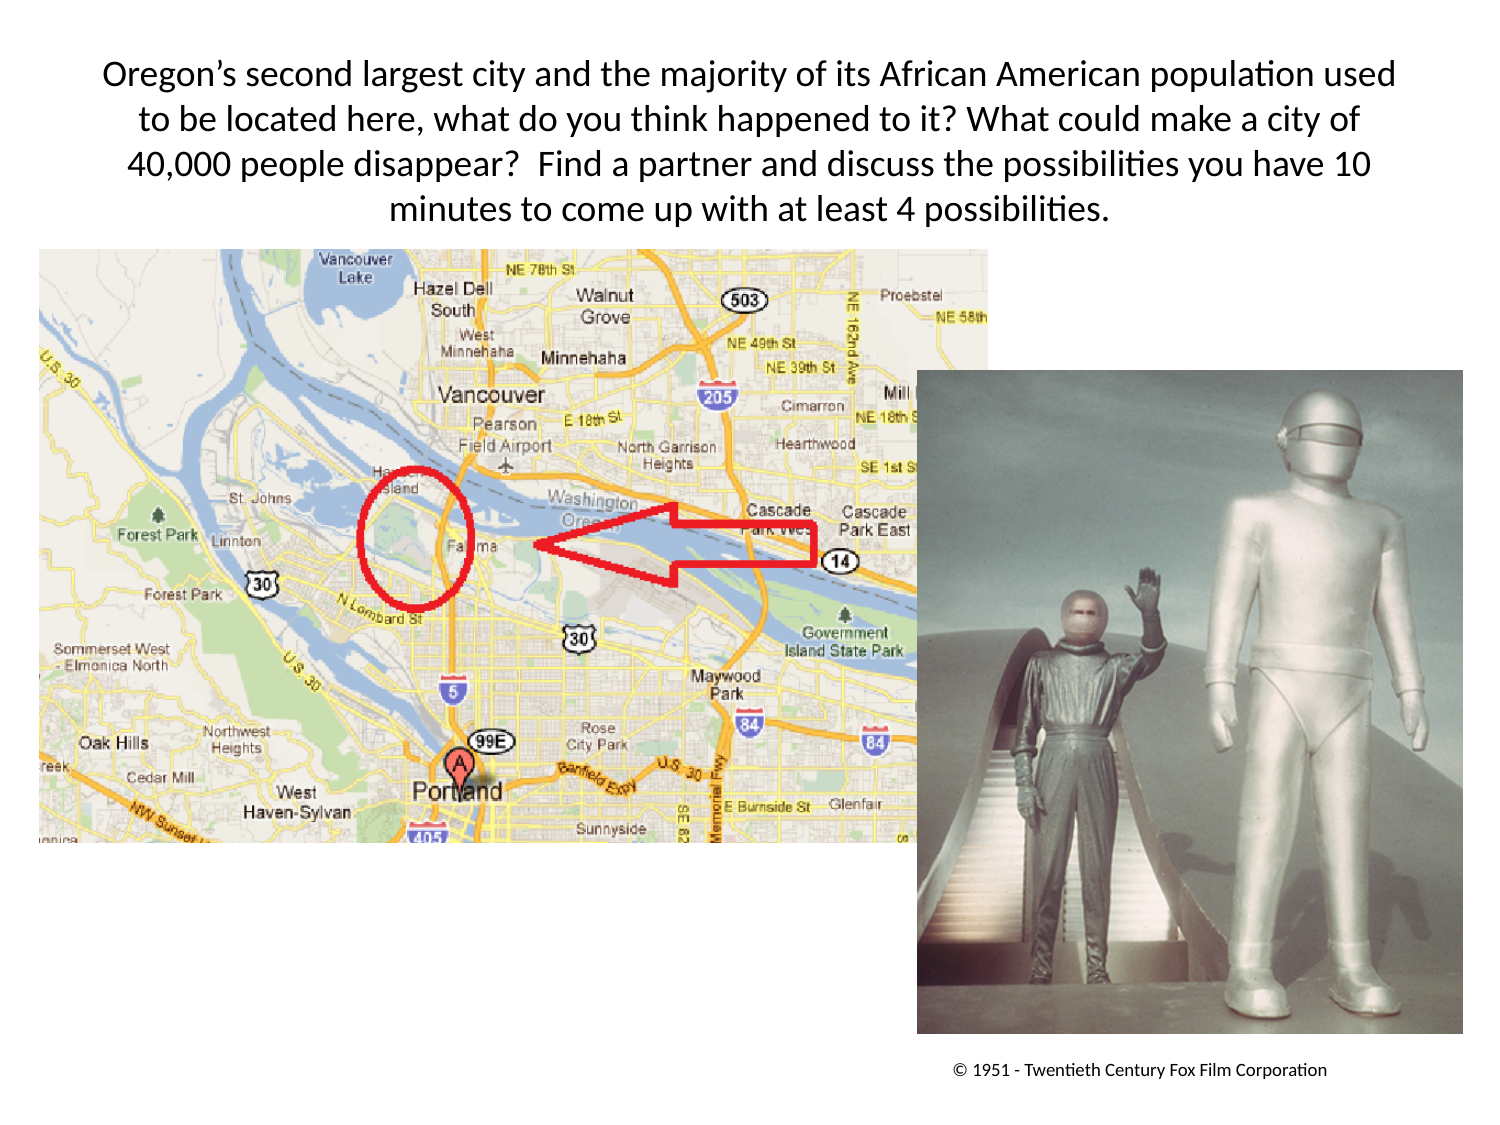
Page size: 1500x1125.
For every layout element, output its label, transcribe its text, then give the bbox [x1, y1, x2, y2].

title Oregon’s second largest city and the majority of its African American population used to be located here, what do you think happened to it? What could make a city of 40,000 people disappear? Find a partner and discuss the possibilities you have 10 minutes to come up with at least 4 possibilities. [75, 45, 1425, 233]
text_box © 1951 - Twentieth Century Fox Film Corporation [937, 1050, 1413, 1088]
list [39, 249, 988, 843]
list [916, 370, 1463, 1034]
